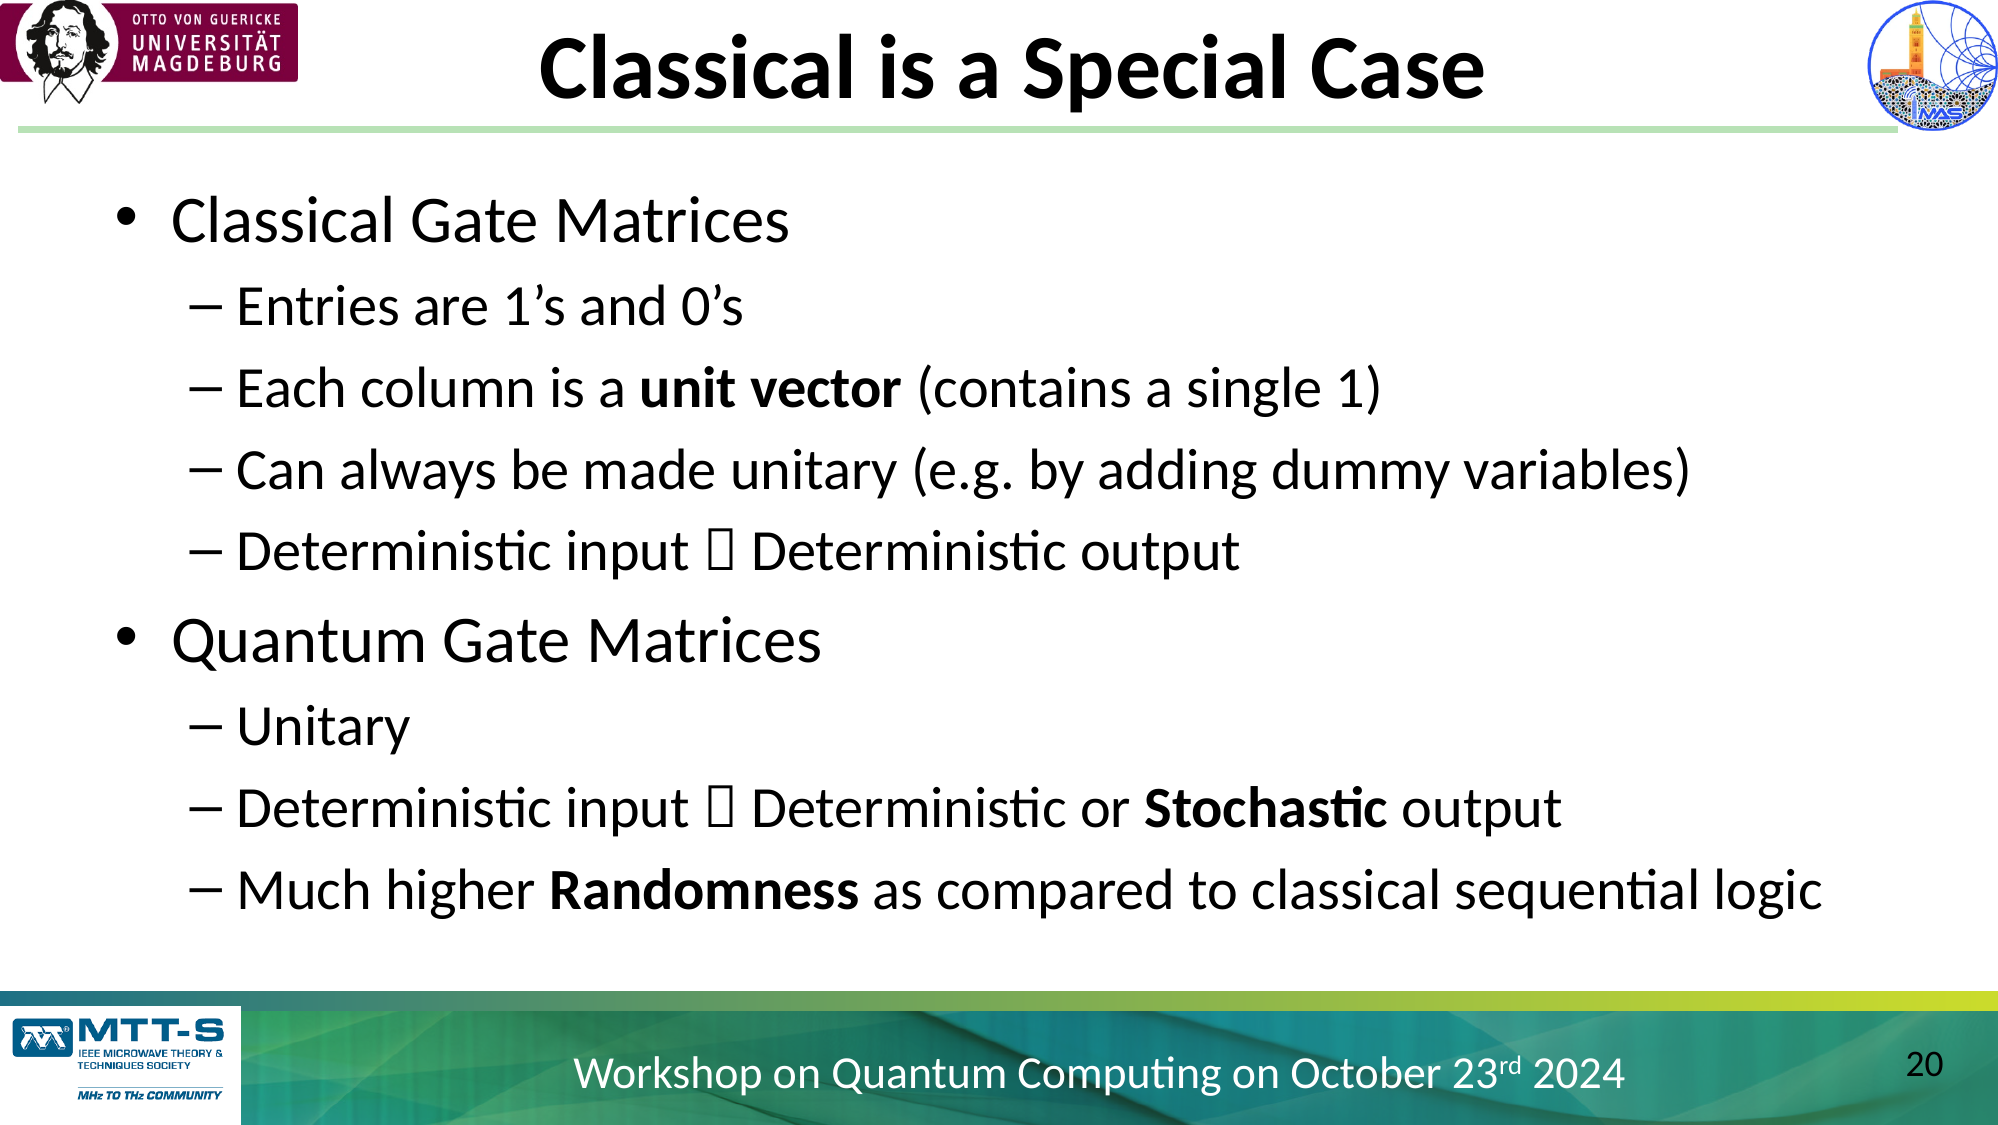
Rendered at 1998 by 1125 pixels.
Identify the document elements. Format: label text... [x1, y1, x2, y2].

list Classical Gate Matrices Entries are 1’s and 0’s Each column is a unit vector (contains a single 1) Can always be made unitary (e.g. by adding dummy variables) Deterministic input  Deterministic output Quantum Gate Matrices Unitary Deterministic input  Deterministic or Stochastic output Much higher Randomness as compared to classical sequential logic [99, 168, 1898, 982]
picture [0, 0, 217, 104]
picture [0, 991, 1998, 1125]
picture [1867, 0, 1998, 131]
title Classical is a Special Case [217, 0, 1811, 140]
